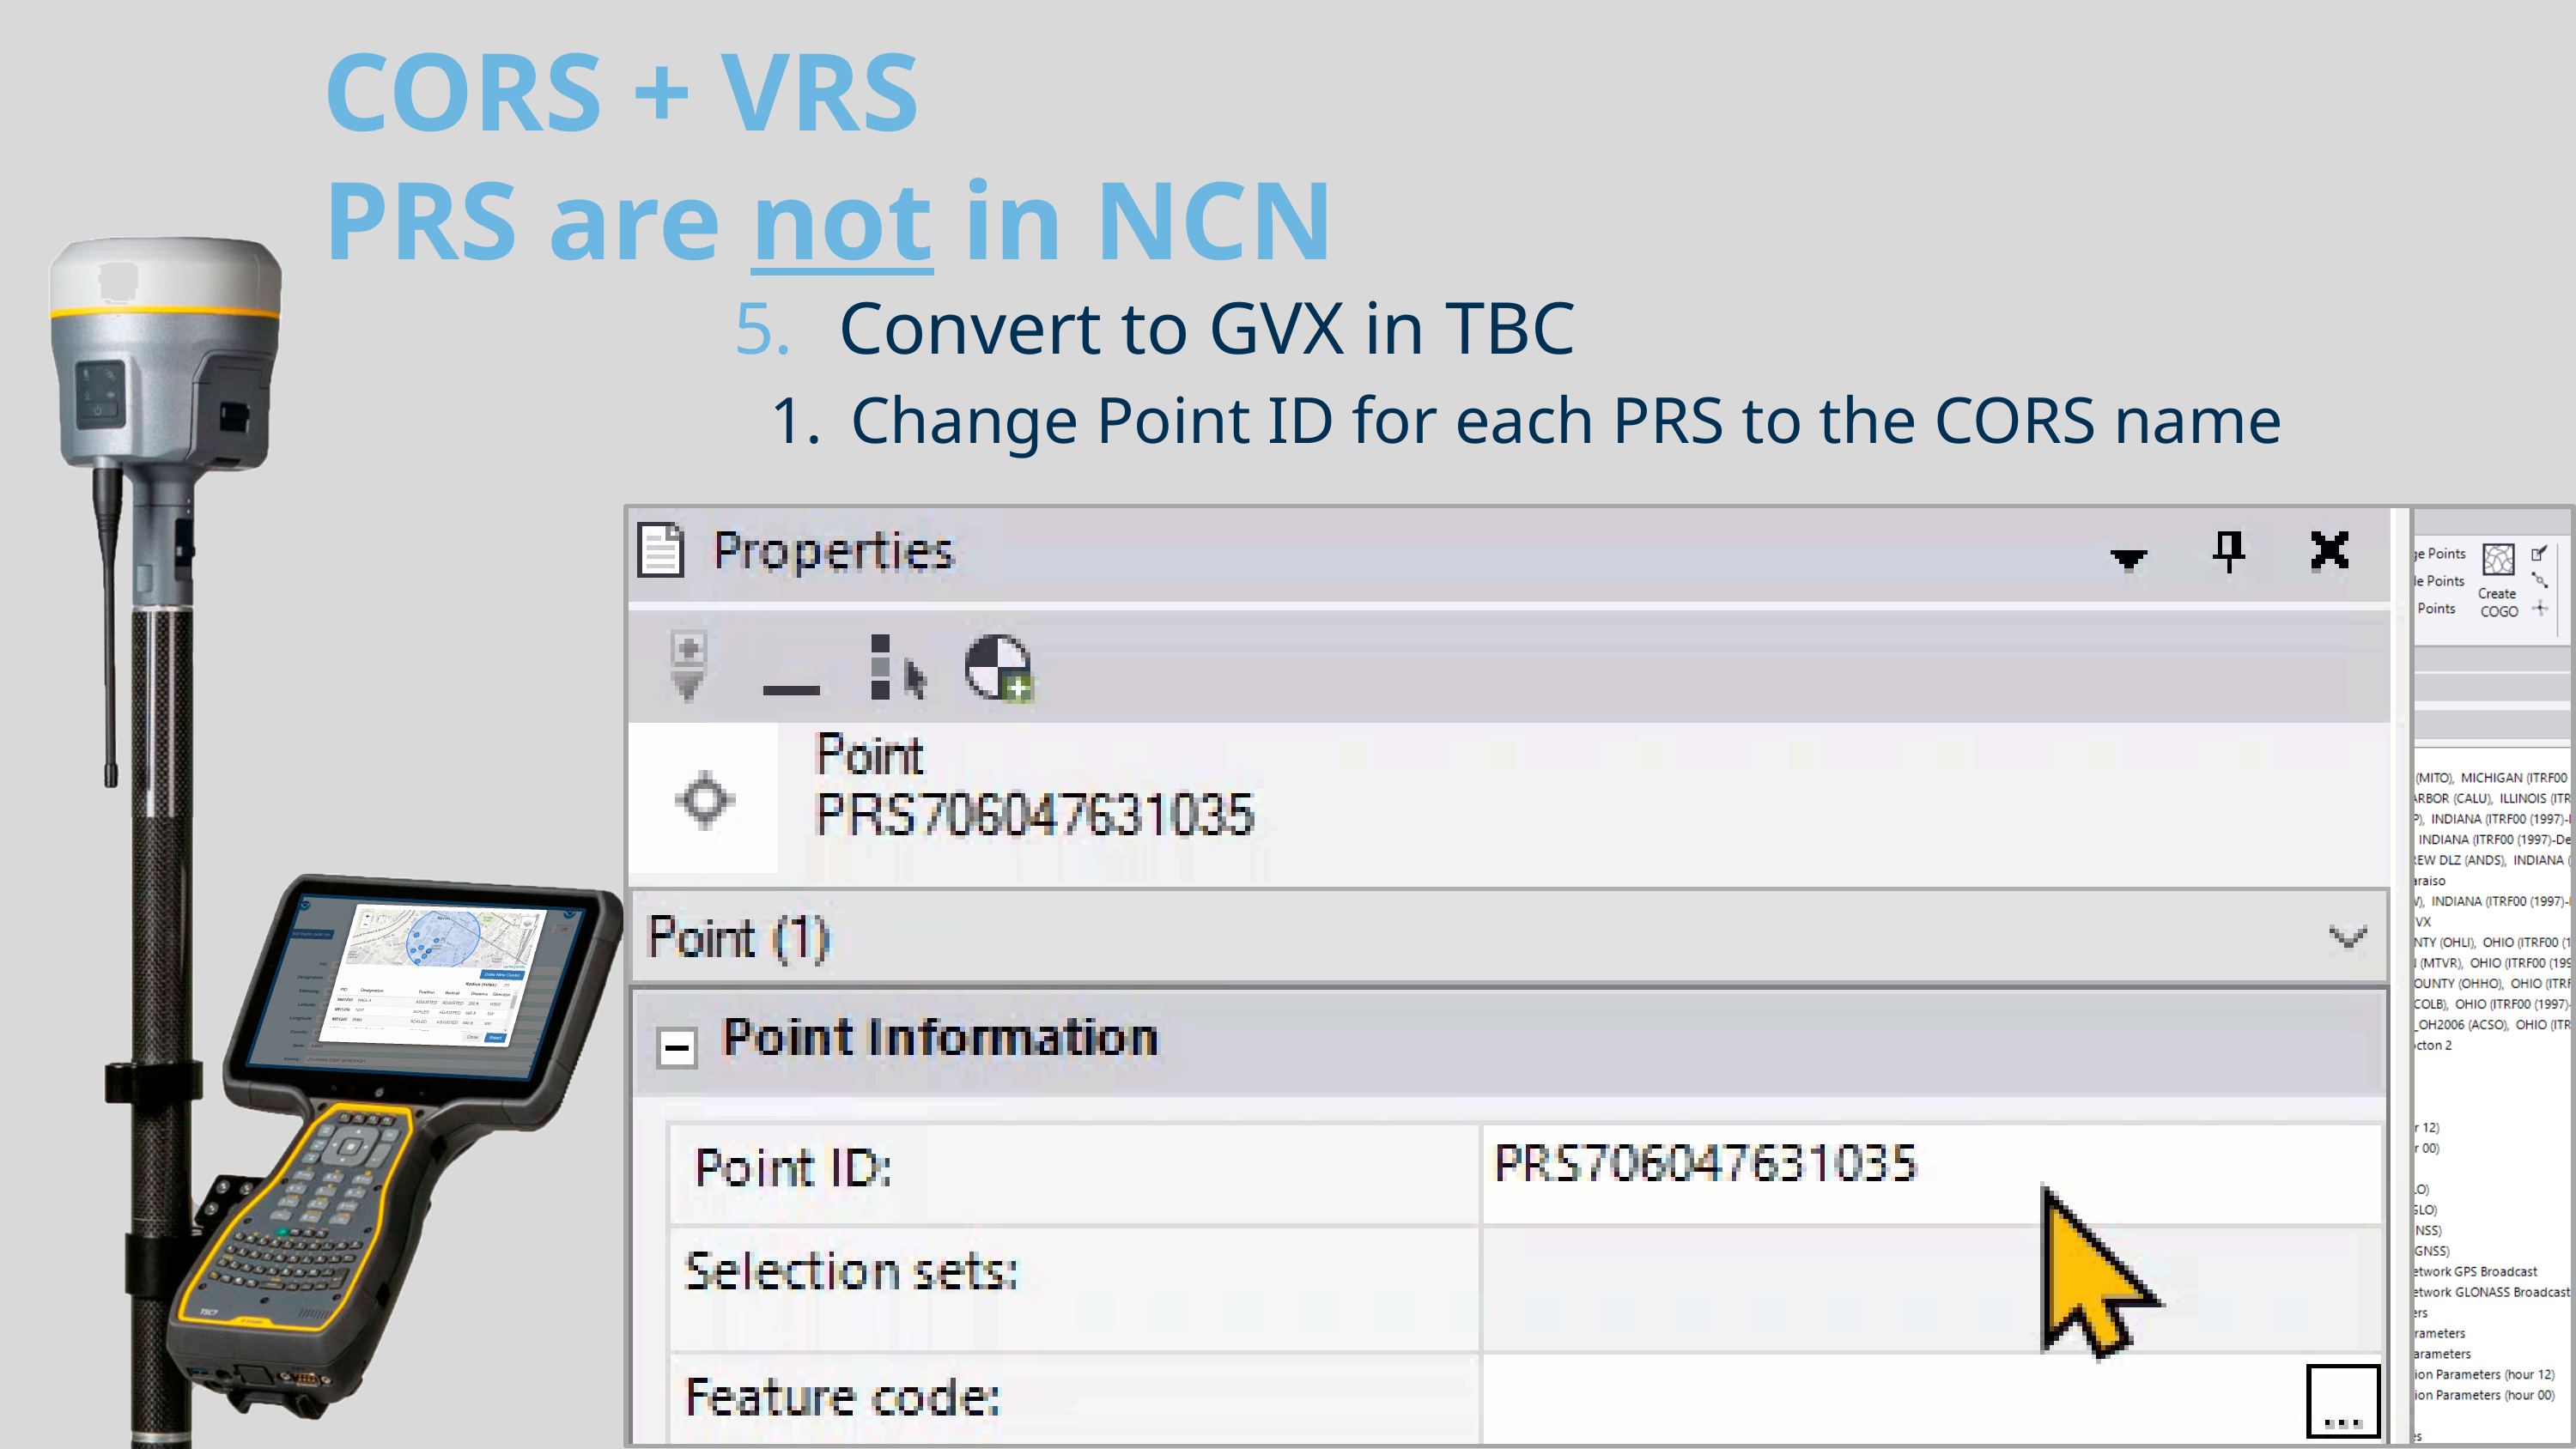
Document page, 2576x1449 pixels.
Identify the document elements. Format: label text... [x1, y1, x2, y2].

list Convert to GVX in TBC Change Point ID for each PRS to the CORS name [720, 256, 2576, 504]
picture [0, 209, 2571, 1449]
title CORS + VRS PRS are not in NCN [322, 168, 2254, 314]
